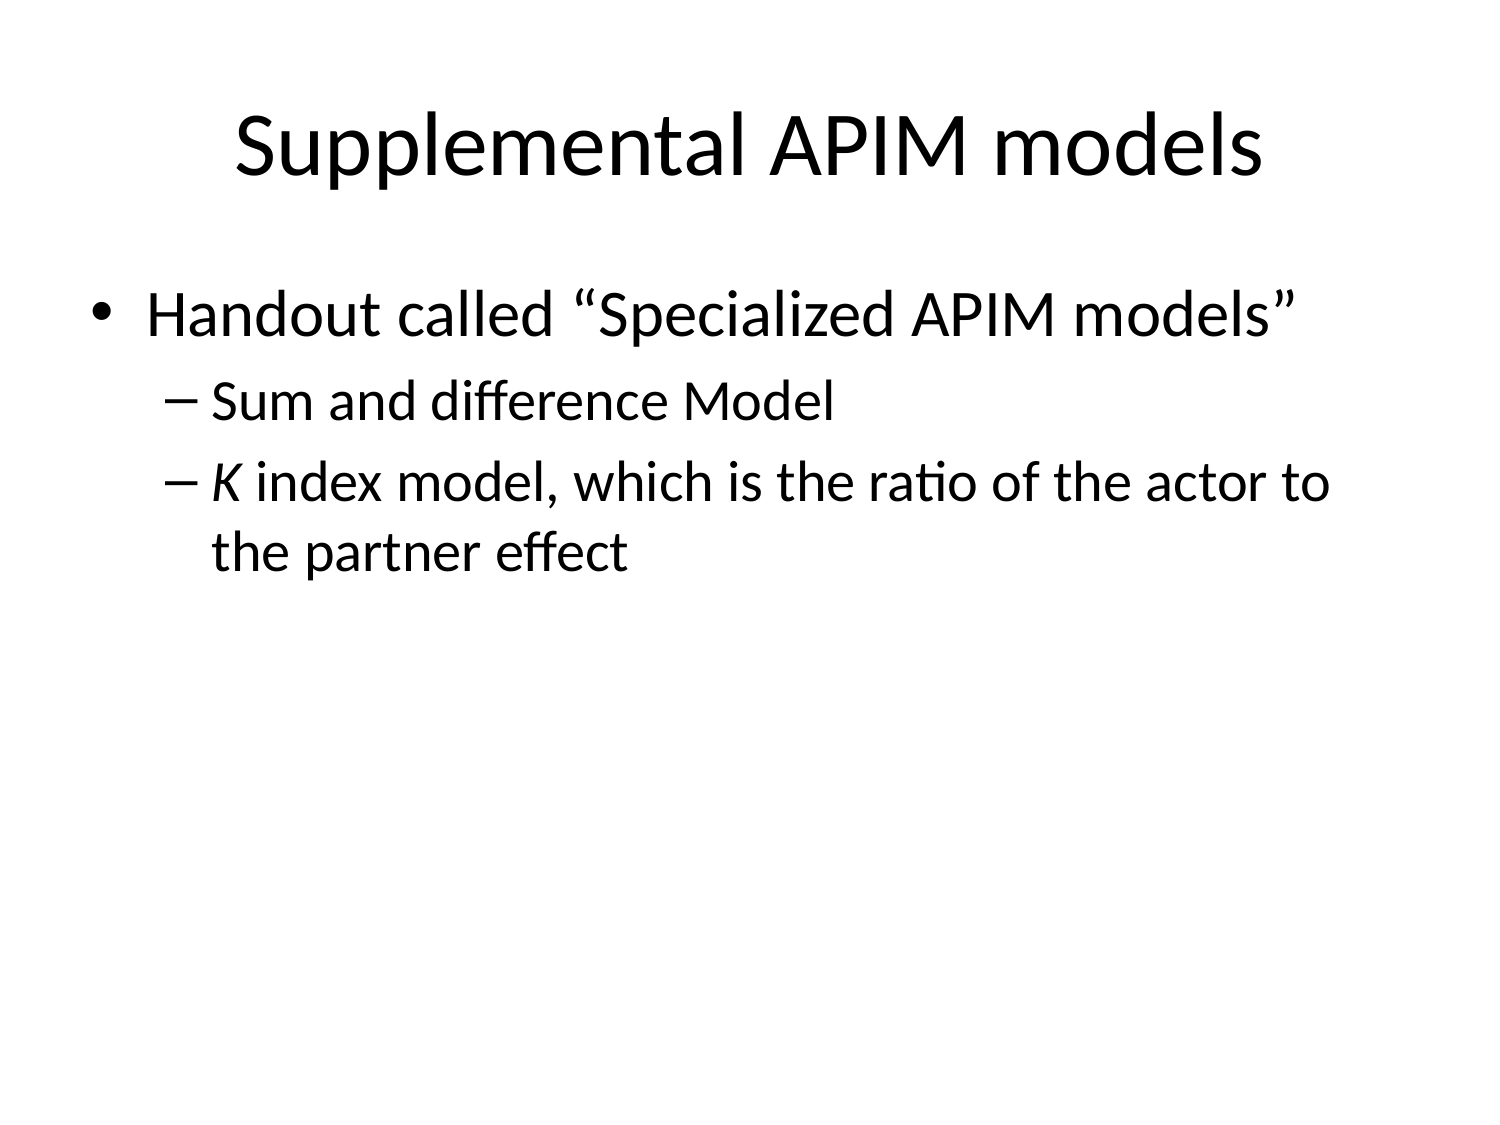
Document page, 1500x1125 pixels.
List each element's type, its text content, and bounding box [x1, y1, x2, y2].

list Handout called “Specialized APIM models” Sum and difference Model K index model, which is the ratio of the actor to the partner effect [75, 262, 1425, 1005]
title Supplemental APIM models [75, 45, 1425, 233]
